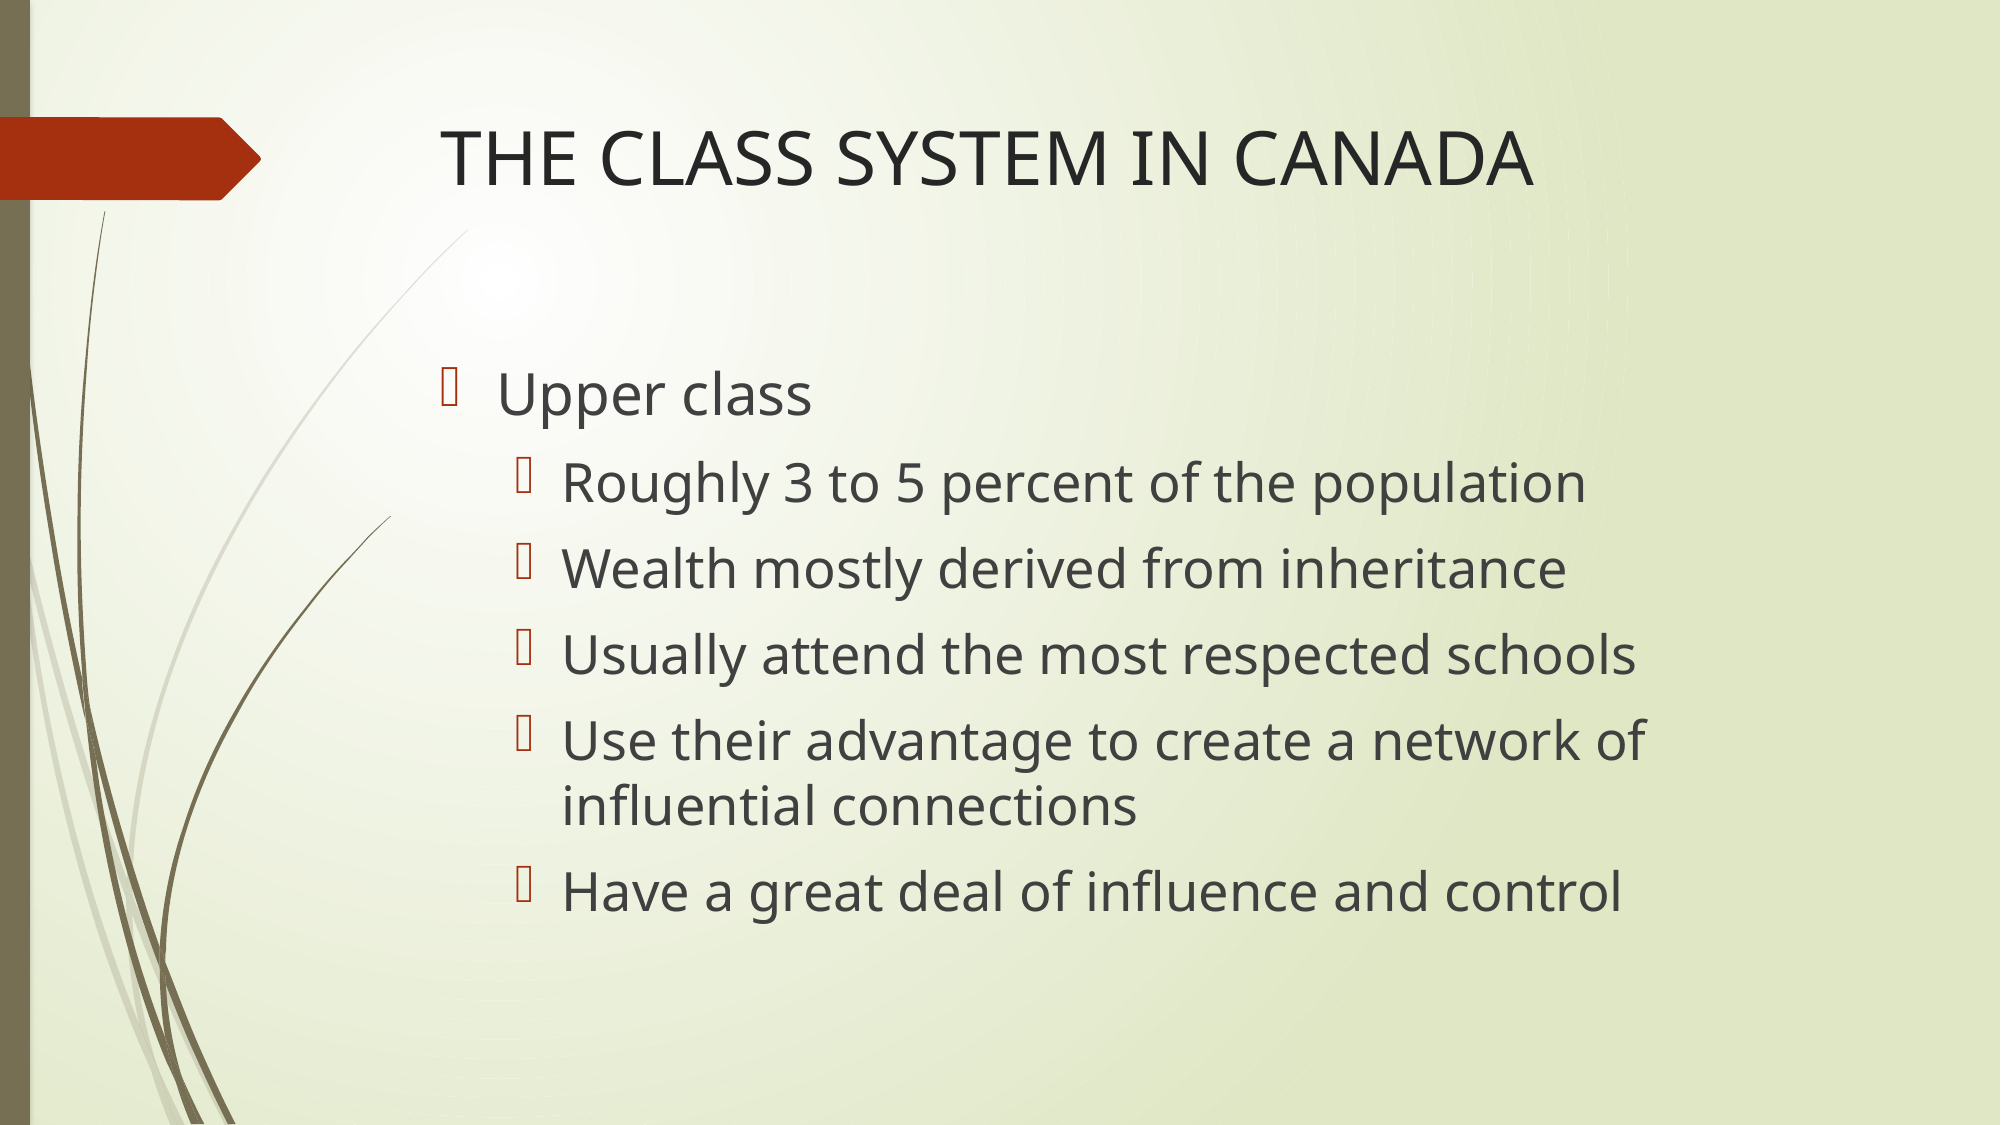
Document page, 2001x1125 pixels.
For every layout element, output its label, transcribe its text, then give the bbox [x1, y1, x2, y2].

list Upper class Roughly 3 to 5 percent of the population Wealth mostly derived from inheritance Usually attend the most respected schools Use their advantage to create a network of influential connections Have a great deal of influence and control [424, 350, 1888, 970]
title THE CLASS SYSTEM IN CANADA [425, 102, 1888, 313]
